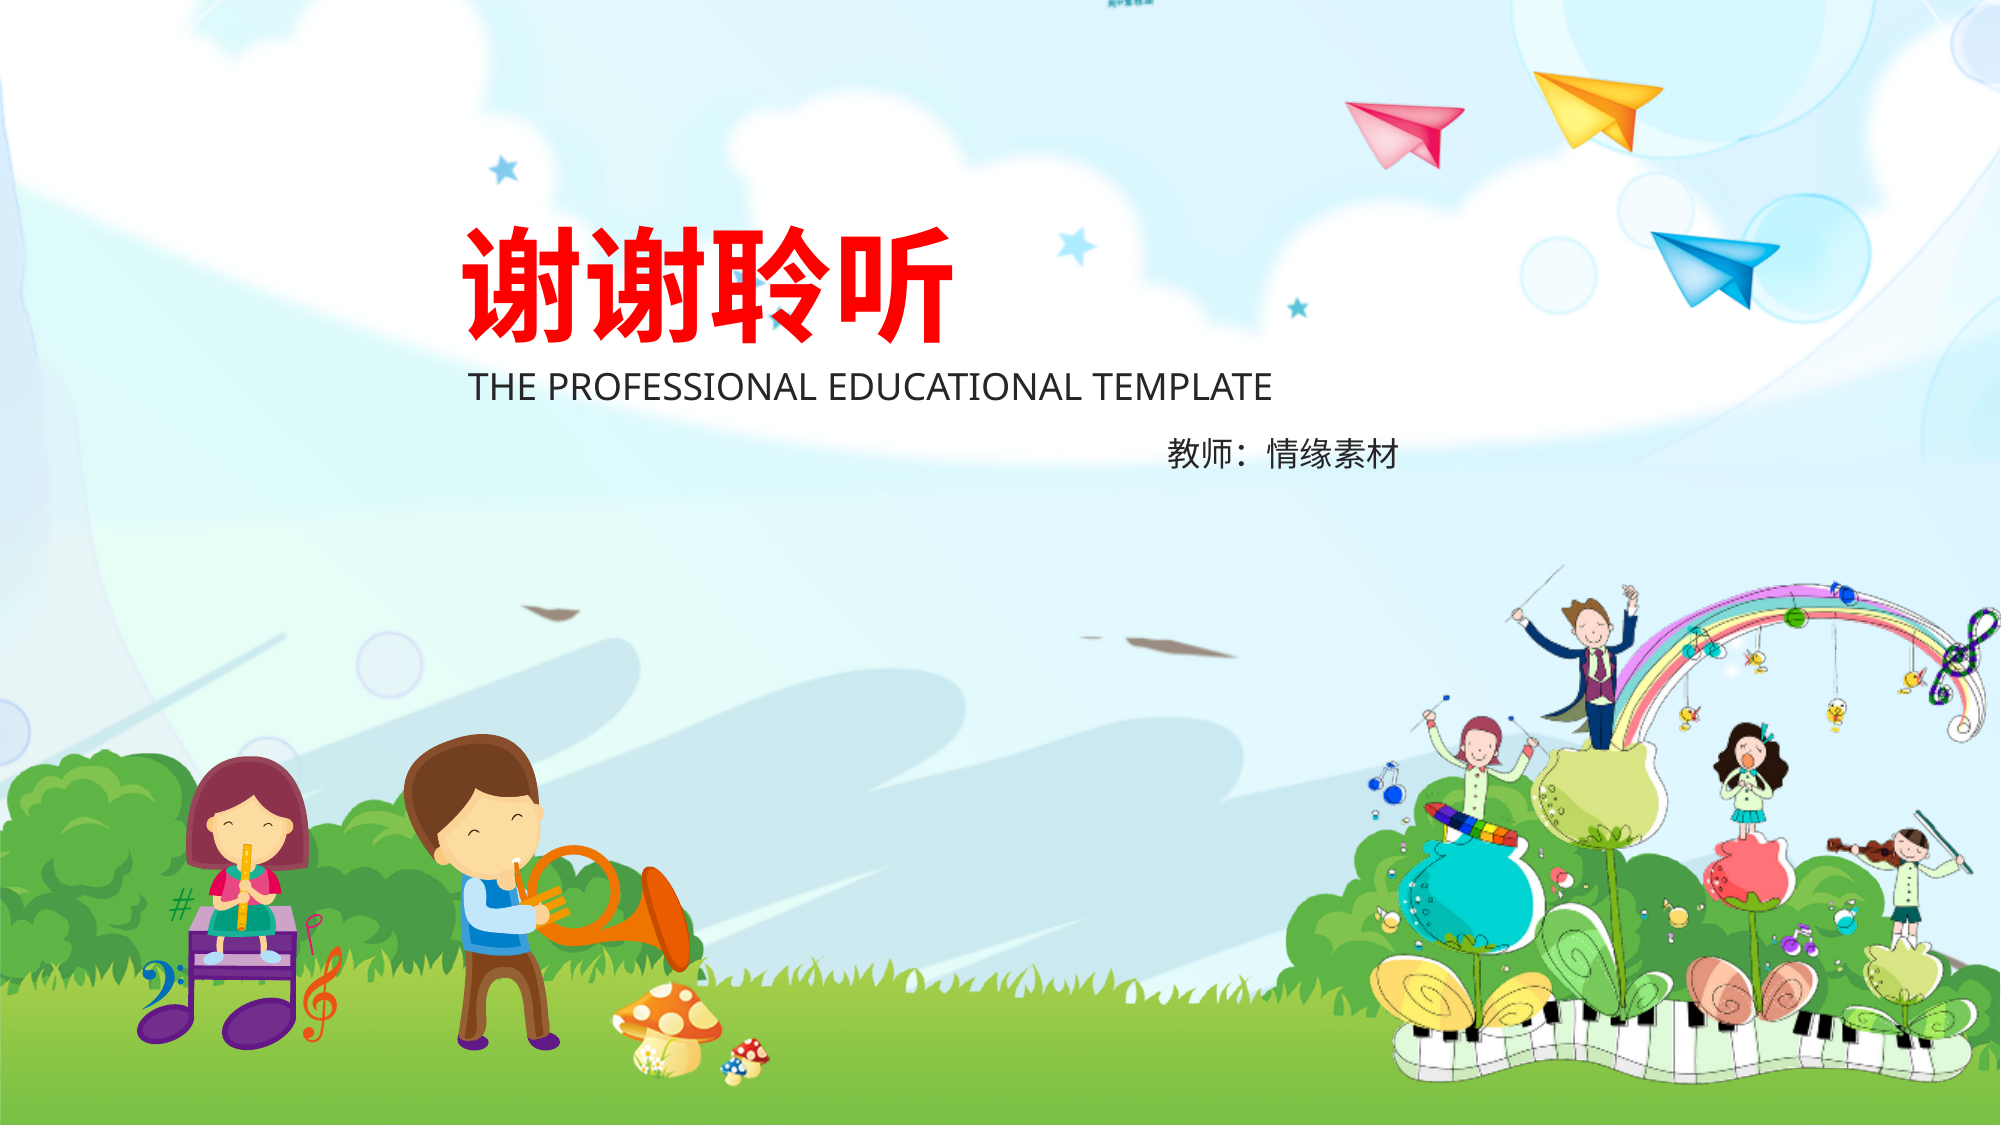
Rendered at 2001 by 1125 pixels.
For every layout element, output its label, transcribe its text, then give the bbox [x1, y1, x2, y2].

text_box 教师：情缘素材 [1152, 425, 1541, 481]
text_box 谢谢聆听 [443, 200, 1557, 366]
picture [0, 0, 2001, 1125]
text_box THE PROFESSIONAL EDUCATIONAL TEMPLATE [453, 355, 1547, 416]
